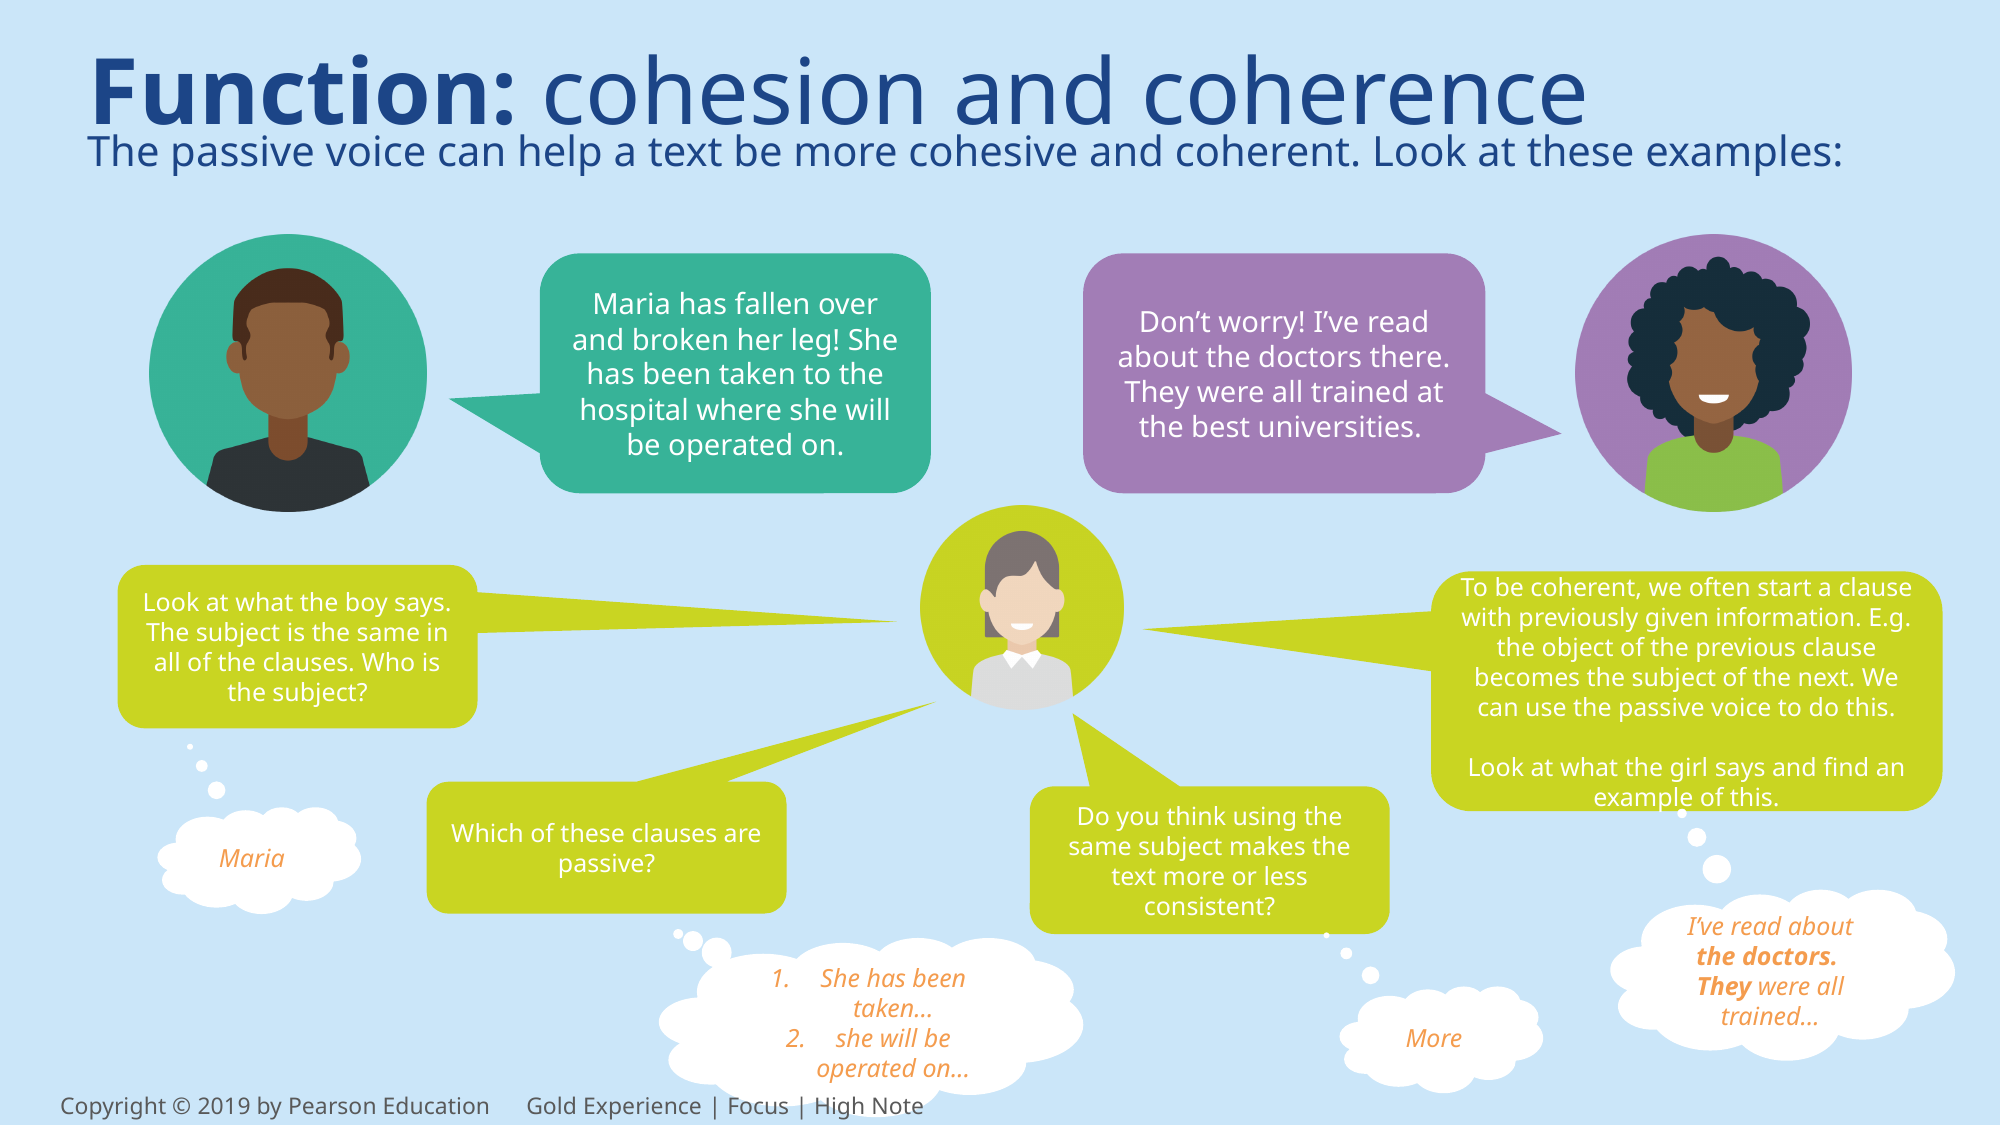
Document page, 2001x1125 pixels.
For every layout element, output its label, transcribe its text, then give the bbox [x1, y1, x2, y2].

text_box She has been taken… she will be operated on... [658, 928, 1084, 1075]
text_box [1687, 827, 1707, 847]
text_box Maria has fallen over and broken her leg! She has been taken to the hospital where she will be operated on. [448, 253, 931, 494]
text_box The passive voice can help a text be more cohesive and coherent. Look at these examples: [72, 123, 1928, 191]
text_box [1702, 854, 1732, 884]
text_box Maria [157, 807, 362, 915]
title Function: cohesion and coherence [73, 37, 1971, 253]
text_box More [1340, 947, 1353, 960]
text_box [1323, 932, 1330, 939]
text_box To be coherent, we often start a clause with previously given information. E.g. the object of the previous clause becomes the subject of the next. We can use the passive voice to do this. Look at what the girl says and find an example of this. [1142, 571, 1943, 812]
text_box Don’t worry! I’ve read about the doctors there. They were all trained at the best universities. [1083, 253, 1562, 494]
text_box Maria [195, 760, 208, 772]
text_box Do you think using the same subject makes the text more or less consistent? [1029, 719, 1390, 935]
text_box Look at what the boy says. The subject is the same in all of the clauses. Who is the subject? [117, 564, 897, 729]
footer Copyright © 2019 by Pearson Education Gold Experience | Focus | High Note [45, 1075, 1084, 1125]
picture [1574, 234, 1853, 512]
text_box More [1339, 986, 1544, 1094]
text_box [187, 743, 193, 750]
text_box More [1361, 966, 1380, 985]
text_box I’ve read about the doctors. They were all trained... [1610, 889, 1956, 1061]
picture [149, 234, 427, 512]
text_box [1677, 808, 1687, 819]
picture [919, 505, 1124, 710]
text_box Maria [207, 781, 226, 800]
text_box Which of these clauses are passive? [426, 707, 914, 914]
